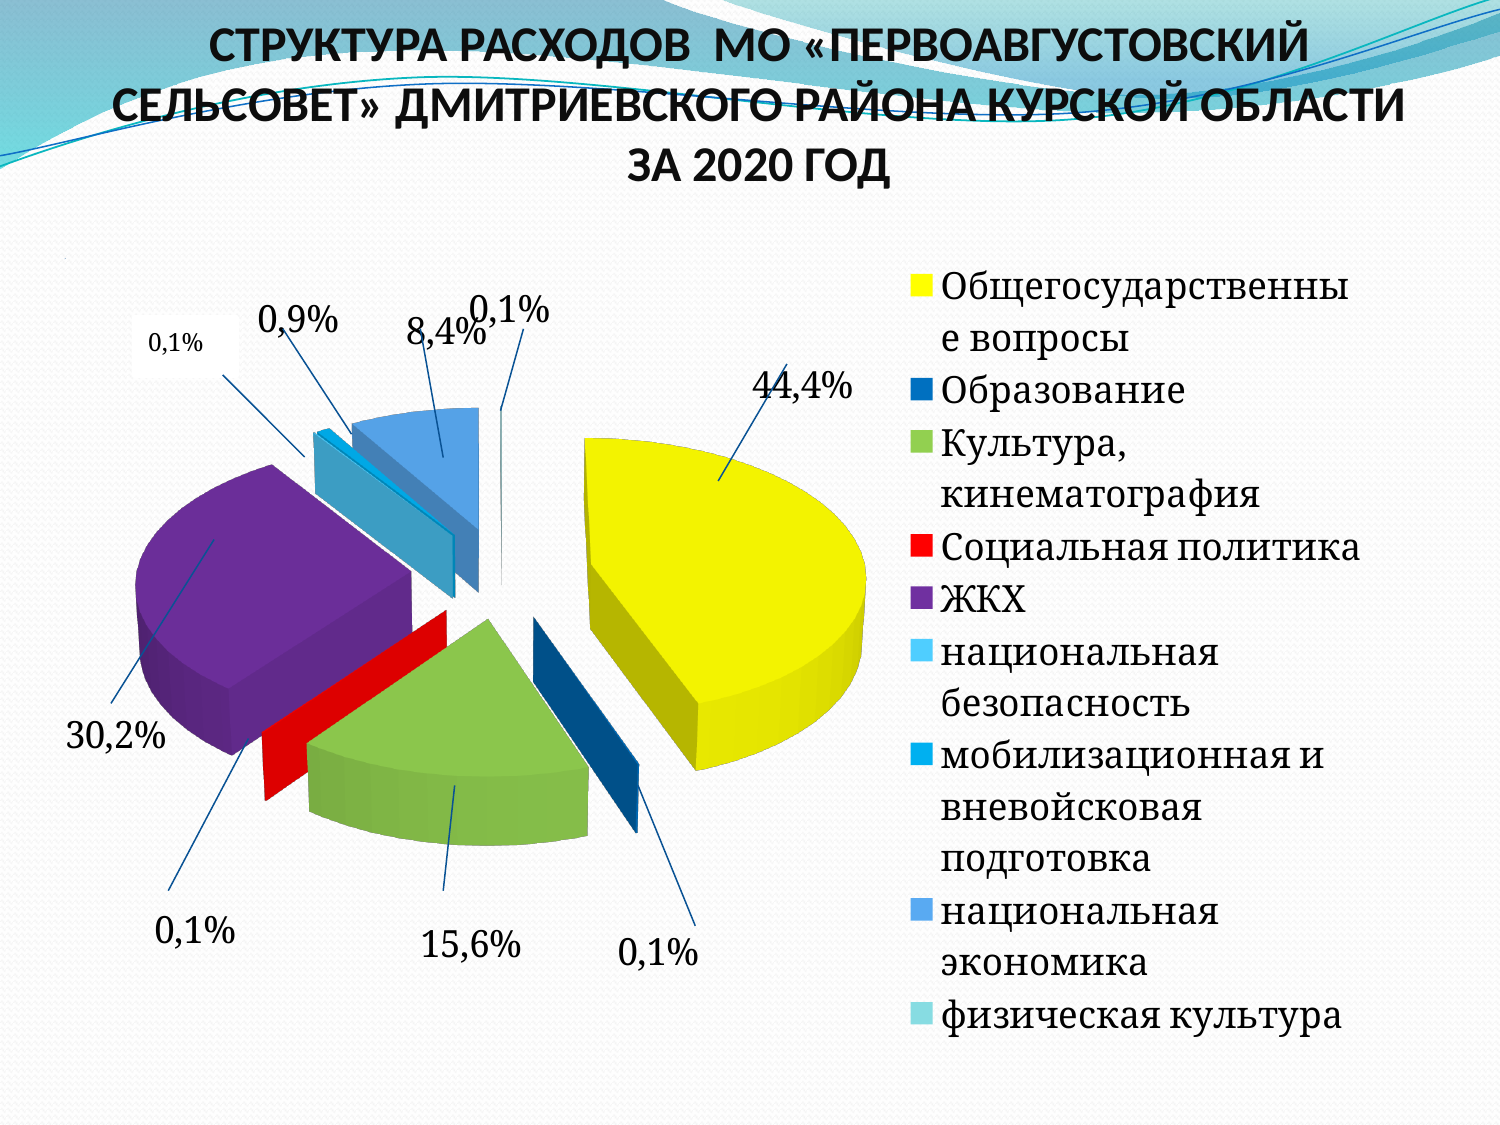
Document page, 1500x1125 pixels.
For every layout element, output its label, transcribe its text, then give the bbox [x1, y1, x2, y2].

text_box Структура расходов МО «Первоавгустовский сельсовет» Дмитриевского района Курской области за 2020 год [84, 0, 1435, 200]
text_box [222, 374, 305, 458]
chart [34, 257, 1386, 1041]
